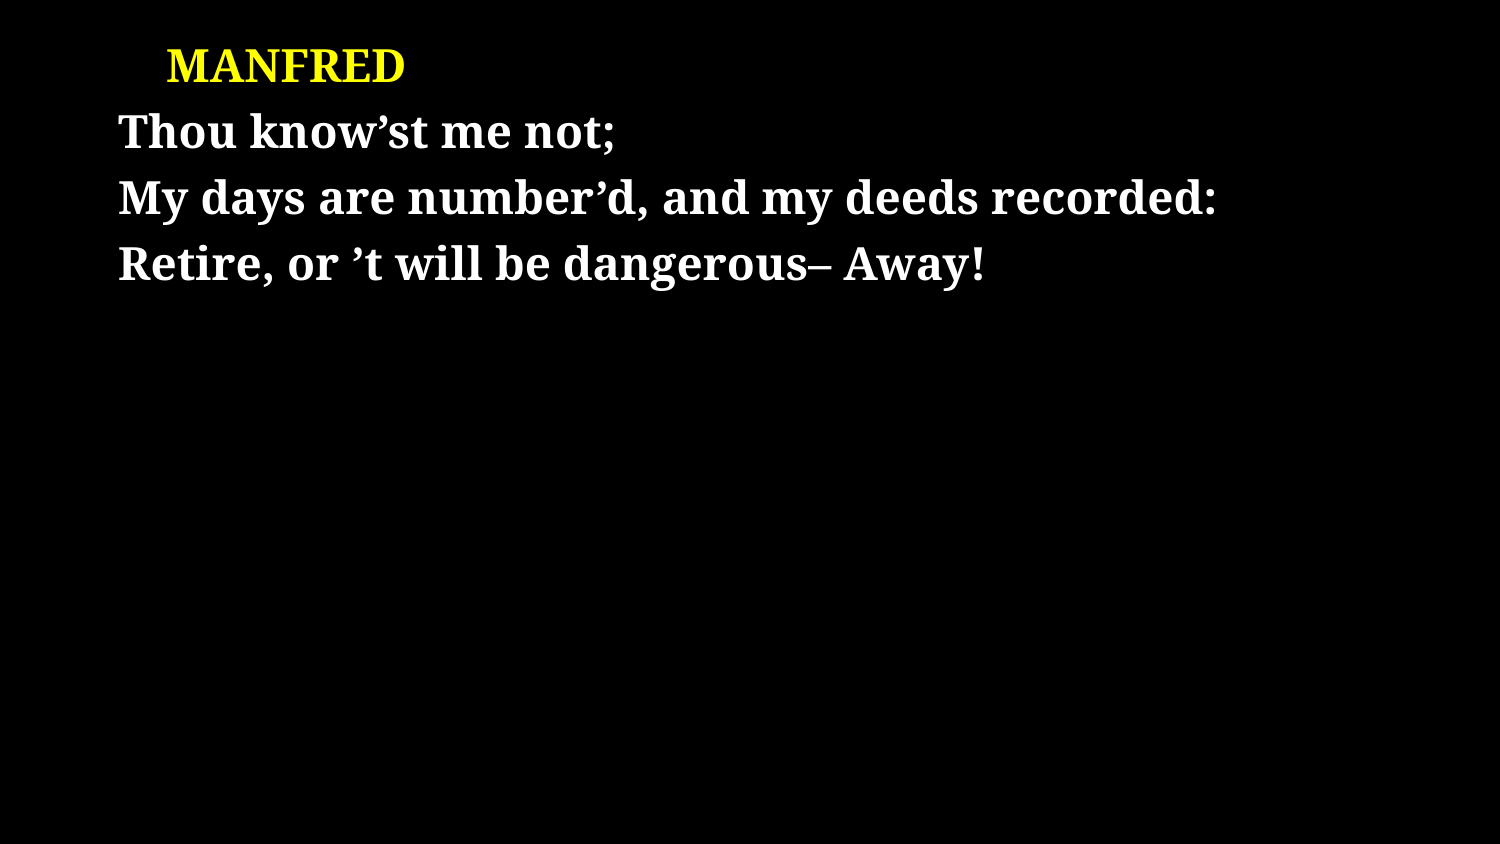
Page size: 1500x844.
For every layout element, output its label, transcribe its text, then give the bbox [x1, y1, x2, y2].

title Manfred Thou know’st me not; My days are number’d, and my deeds recorded: Retire, or ’t will be dangerous– Away! [103, 17, 1397, 299]
